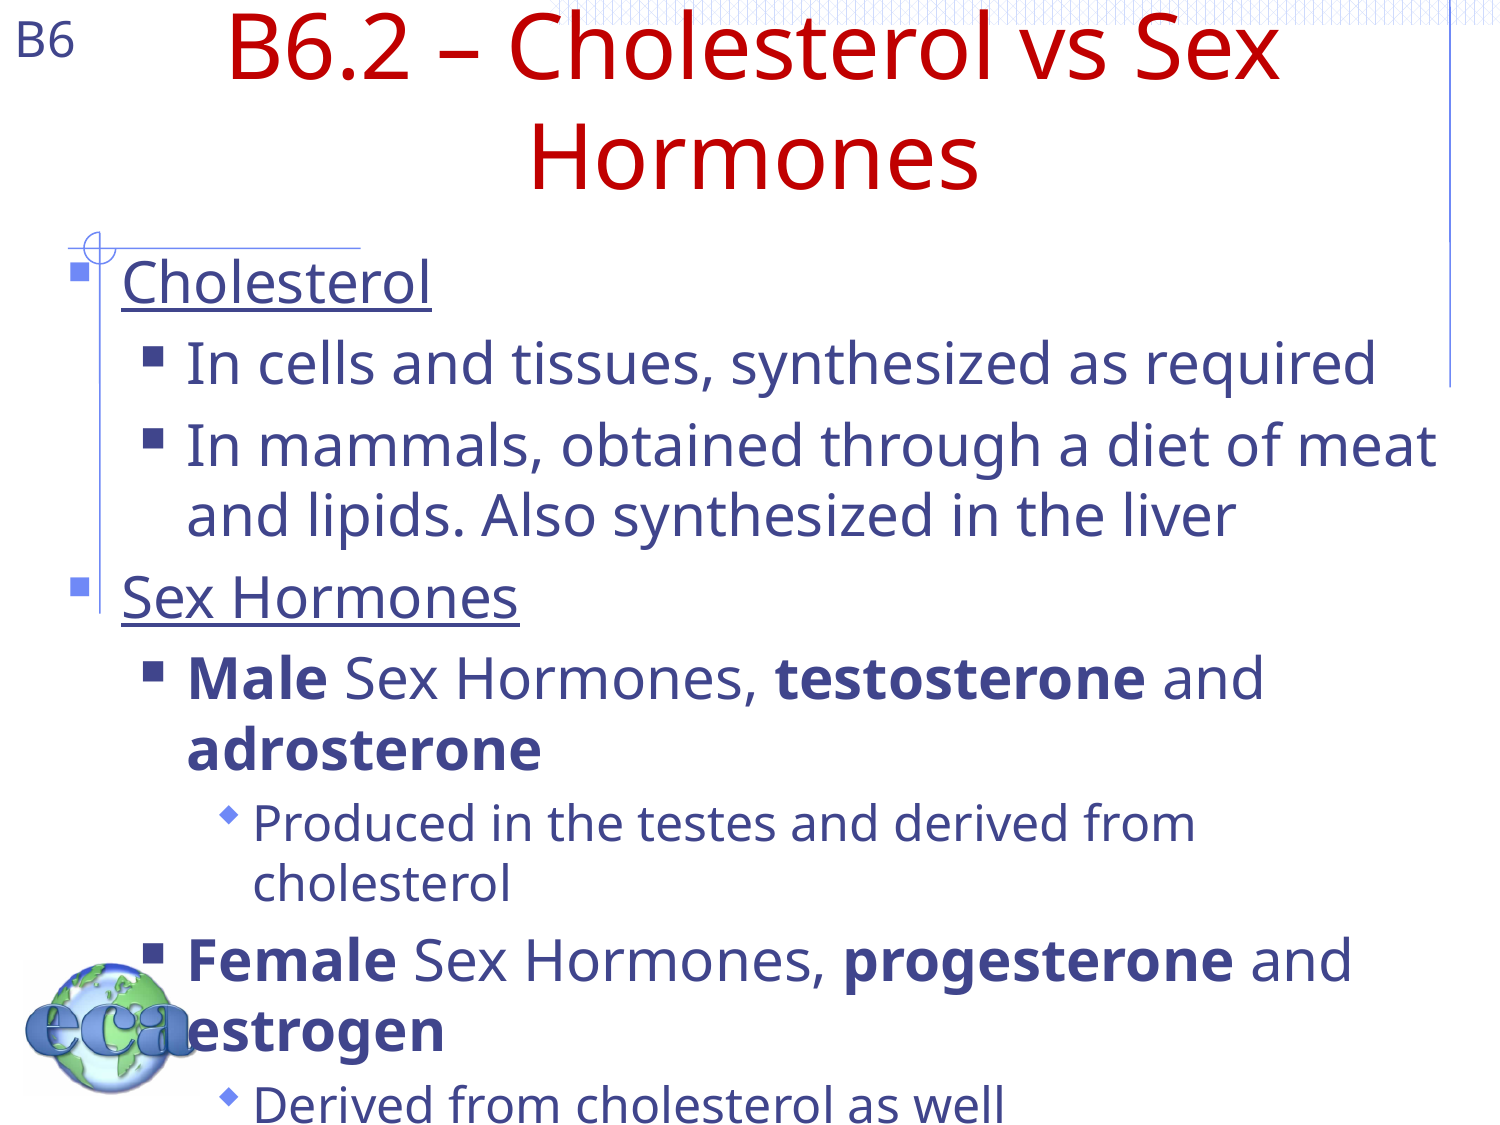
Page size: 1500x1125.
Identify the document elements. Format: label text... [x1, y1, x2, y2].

list Cholesterol In cells and tissues, synthesized as required In mammals, obtained through a diet of meat and lipids. Also synthesized in the liver Sex Hormones Male Sex Hormones, testosterone and adrosterone Produced in the testes and derived from cholesterol Female Sex Hormones, progesterone and estrogen Derived from cholesterol as well [49, 237, 1463, 976]
title B6.2 – Cholesterol vs Sex Hormones [41, 77, 1467, 216]
picture [23, 960, 200, 1096]
